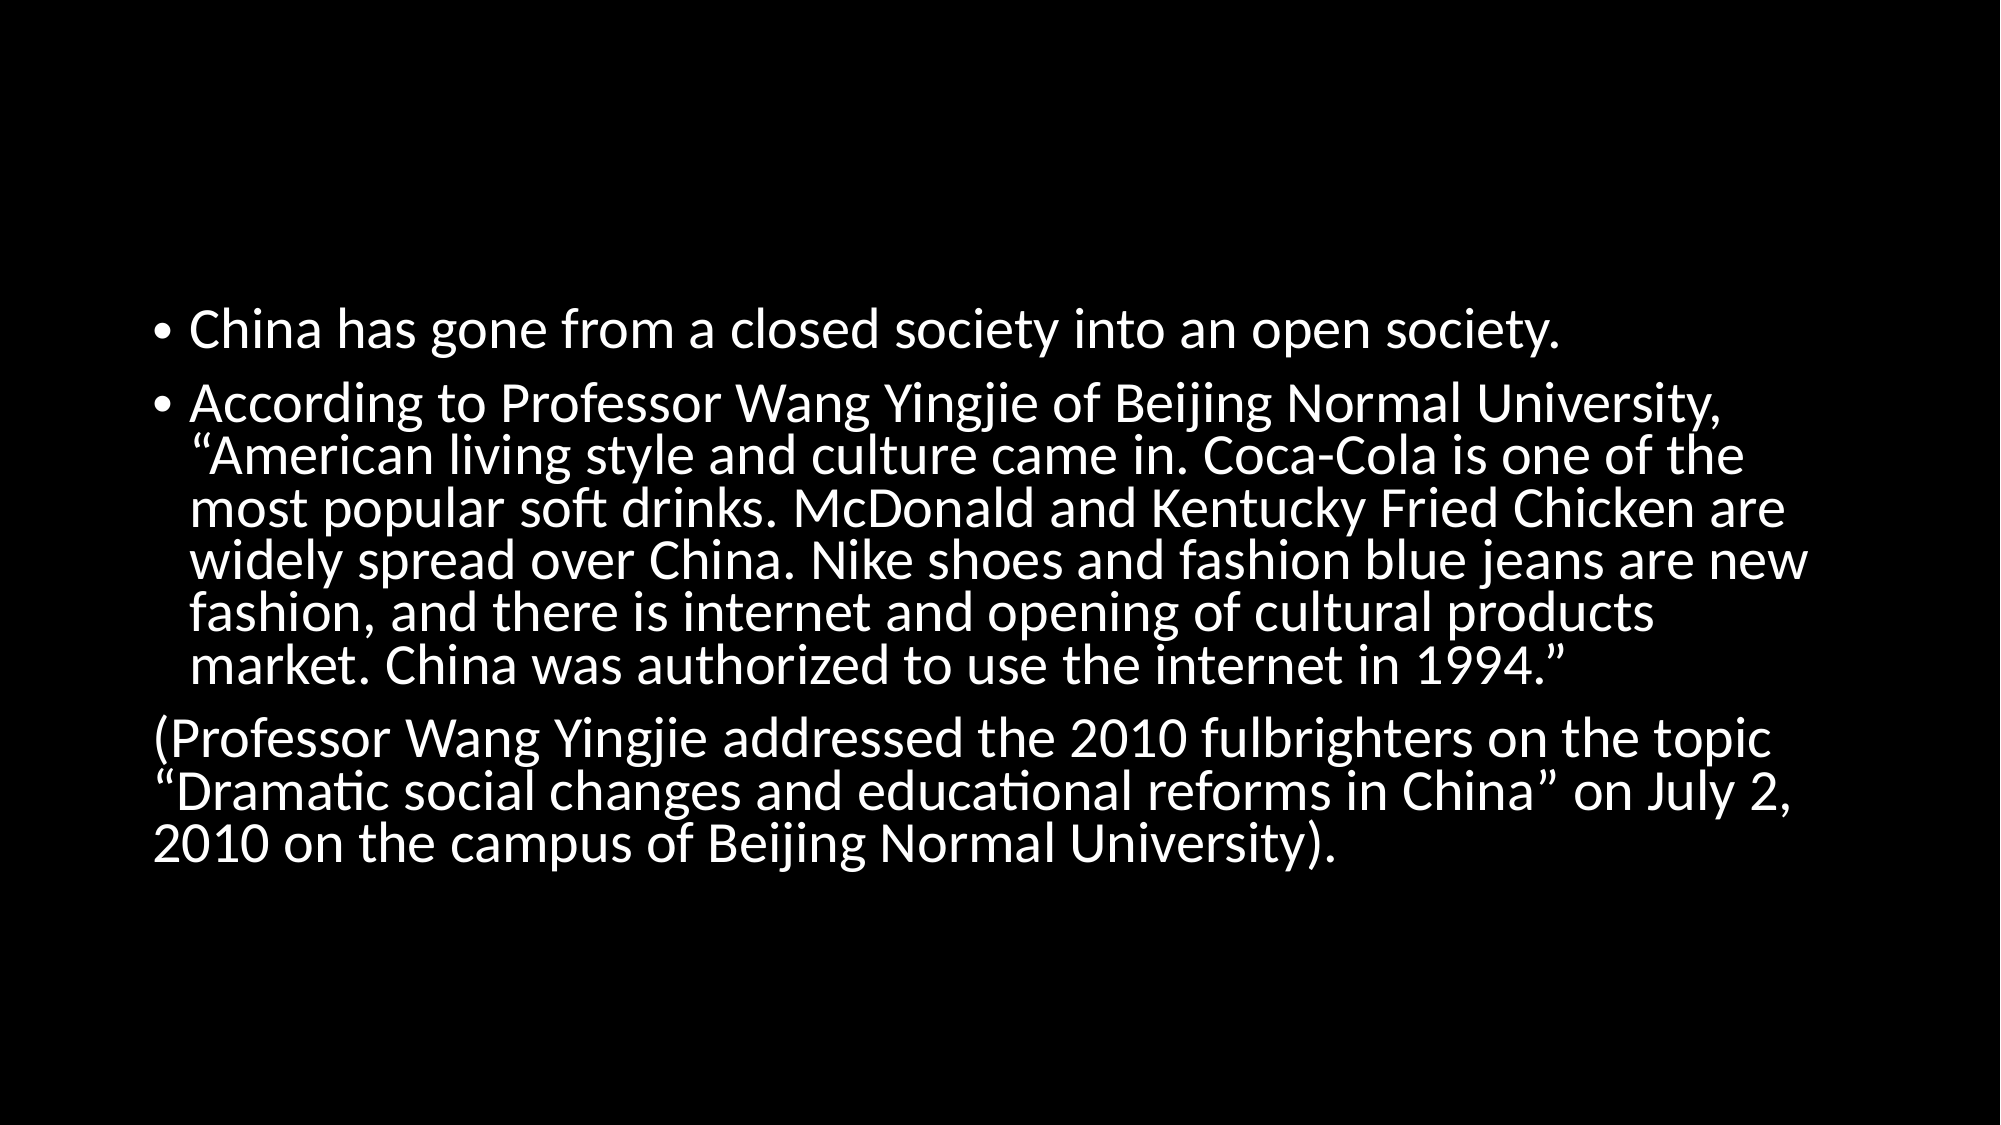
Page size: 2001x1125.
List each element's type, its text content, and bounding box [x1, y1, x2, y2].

list China has gone from a closed society into an open society. According to Professor Wang Yingjie of Beijing Normal University, “American living style and culture came in. Coca-Cola is one of the most popular soft drinks. McDonald and Kentucky Fried Chicken are widely spread over China. Nike shoes and fashion blue jeans are new fashion, and there is internet and opening of cultural products market. China was authorized to use the internet in 1994.” (Professor Wang Yingjie addressed the 2010 fulbrighters on the topic “Dramatic social changes and educational reforms in China” on July 2, 2010 on the campus of Beijing Normal University). [137, 299, 1863, 1014]
